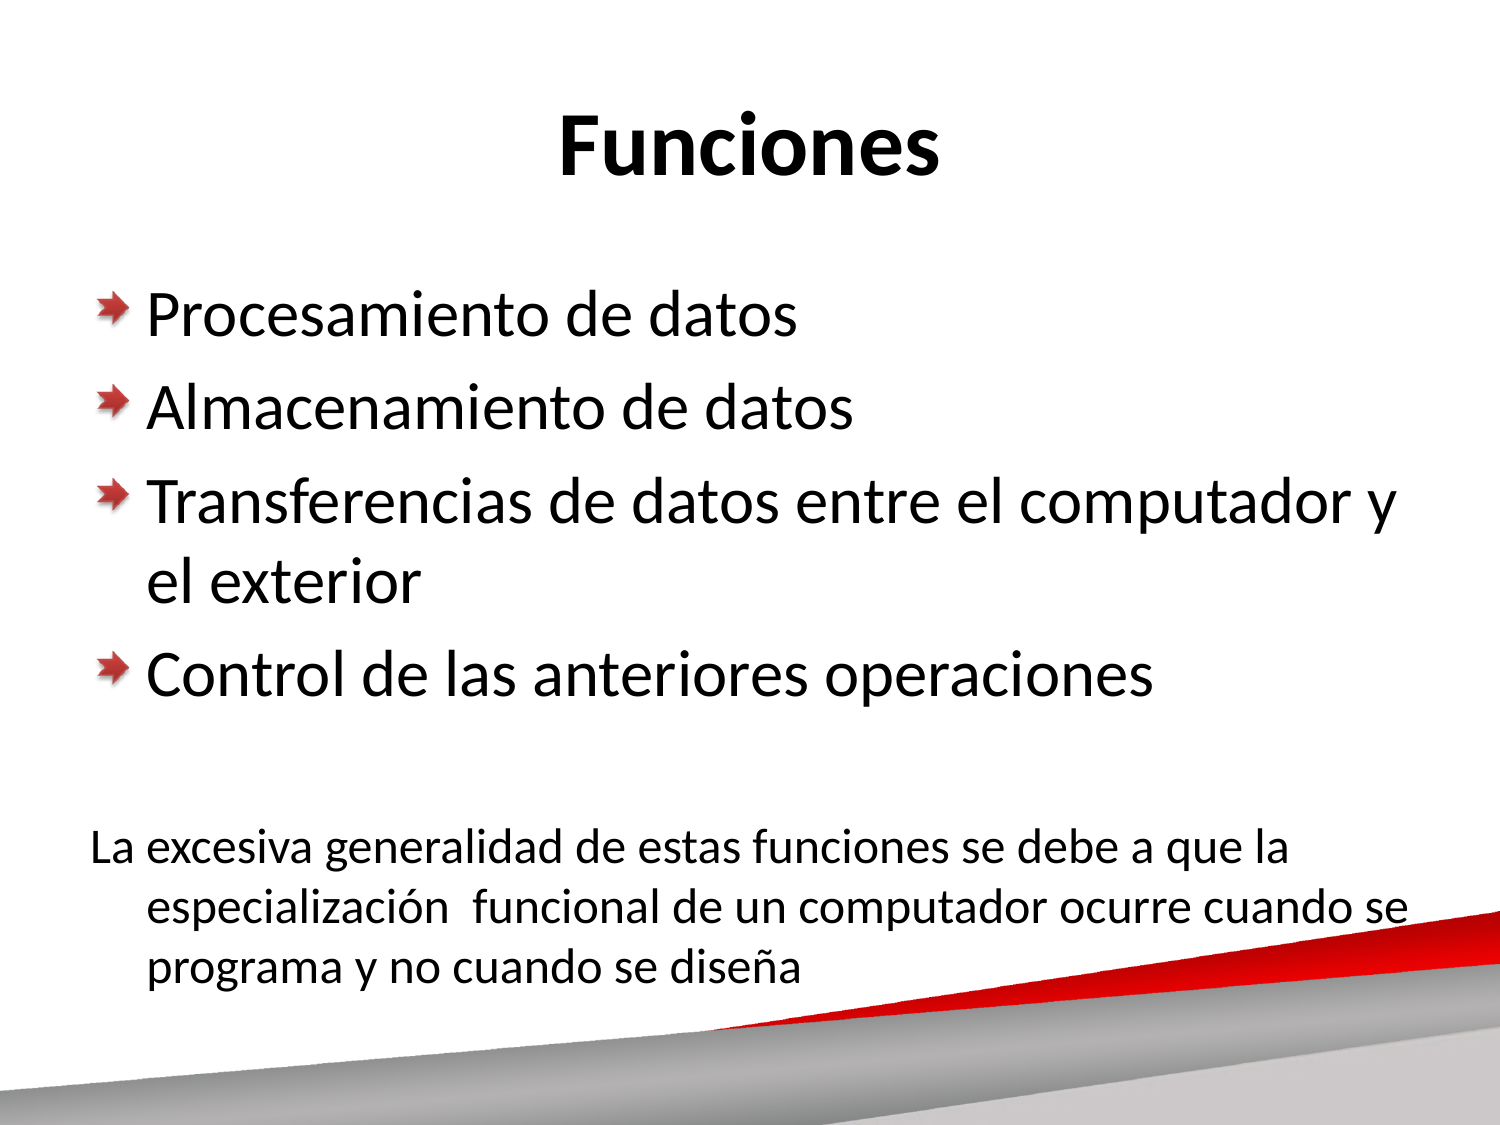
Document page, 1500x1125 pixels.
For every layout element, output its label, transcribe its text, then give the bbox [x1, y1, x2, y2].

picture [0, 911, 1500, 1125]
picture [90, 473, 135, 520]
title Funciones [75, 45, 1425, 233]
picture [90, 646, 135, 694]
list Procesamiento de datos Almacenamiento de datos Transferencias de datos entre el computador y el exterior Control de las anteriores operaciones La excesiva generalidad de estas funciones se debe a que la especialización funcional de un computador ocurre cuando se programa y no cuando se diseña [74, 262, 1426, 1006]
picture [90, 286, 135, 334]
picture [90, 379, 135, 427]
